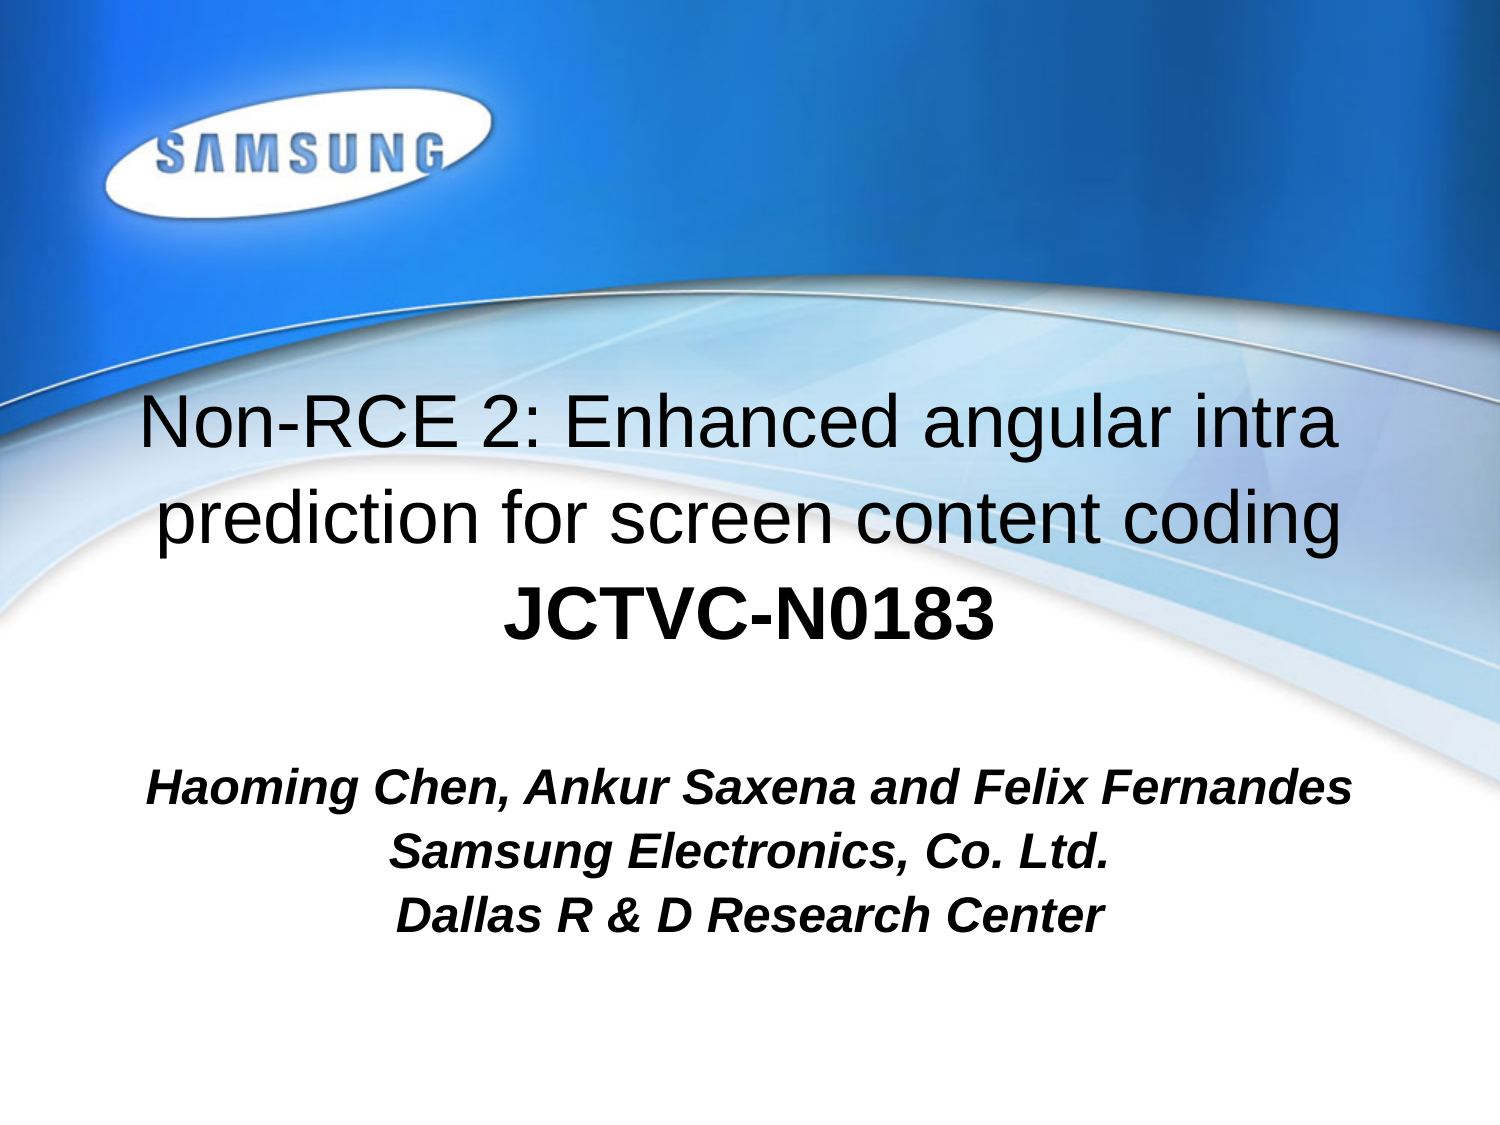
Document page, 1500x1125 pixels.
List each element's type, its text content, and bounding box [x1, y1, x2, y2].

picture [0, 0, 1500, 374]
text_box Non-RCE 2: Enhanced angular intra prediction for screen content coding JCTVC-N0183 Haoming Chen, Ankur Saxena and Felix Fernandes Samsung Electronics, Co. Ltd. Dallas R & D Research Center [0, 374, 1500, 663]
picture [0, 663, 1500, 1125]
